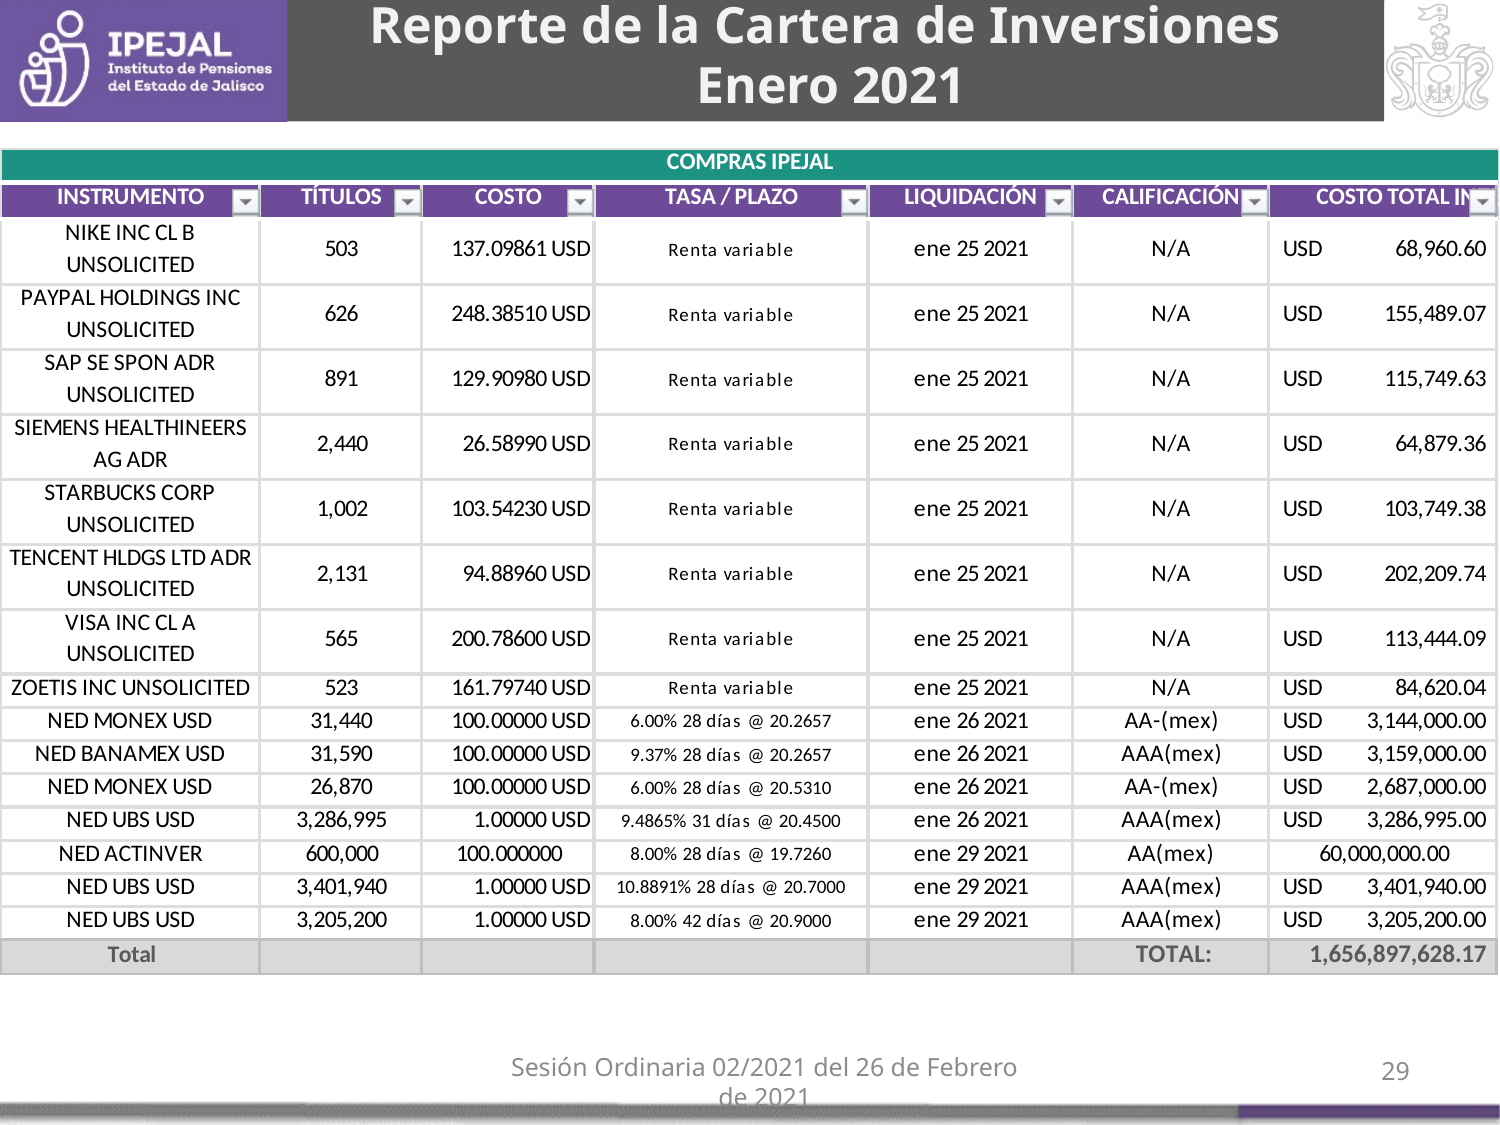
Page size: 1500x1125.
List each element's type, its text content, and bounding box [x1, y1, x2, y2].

picture [0, 1096, 1500, 1125]
slide_number 28 [1074, 1042, 1425, 1103]
picture [0, 148, 1500, 977]
picture [0, 0, 275, 122]
text_box Sesión Ordinaria 02/2021 del 26 de Febrero de 2021 [483, 1051, 1046, 1112]
text_box Reporte de la Cartera de Inversiones Enero 2021 [275, 0, 1388, 123]
